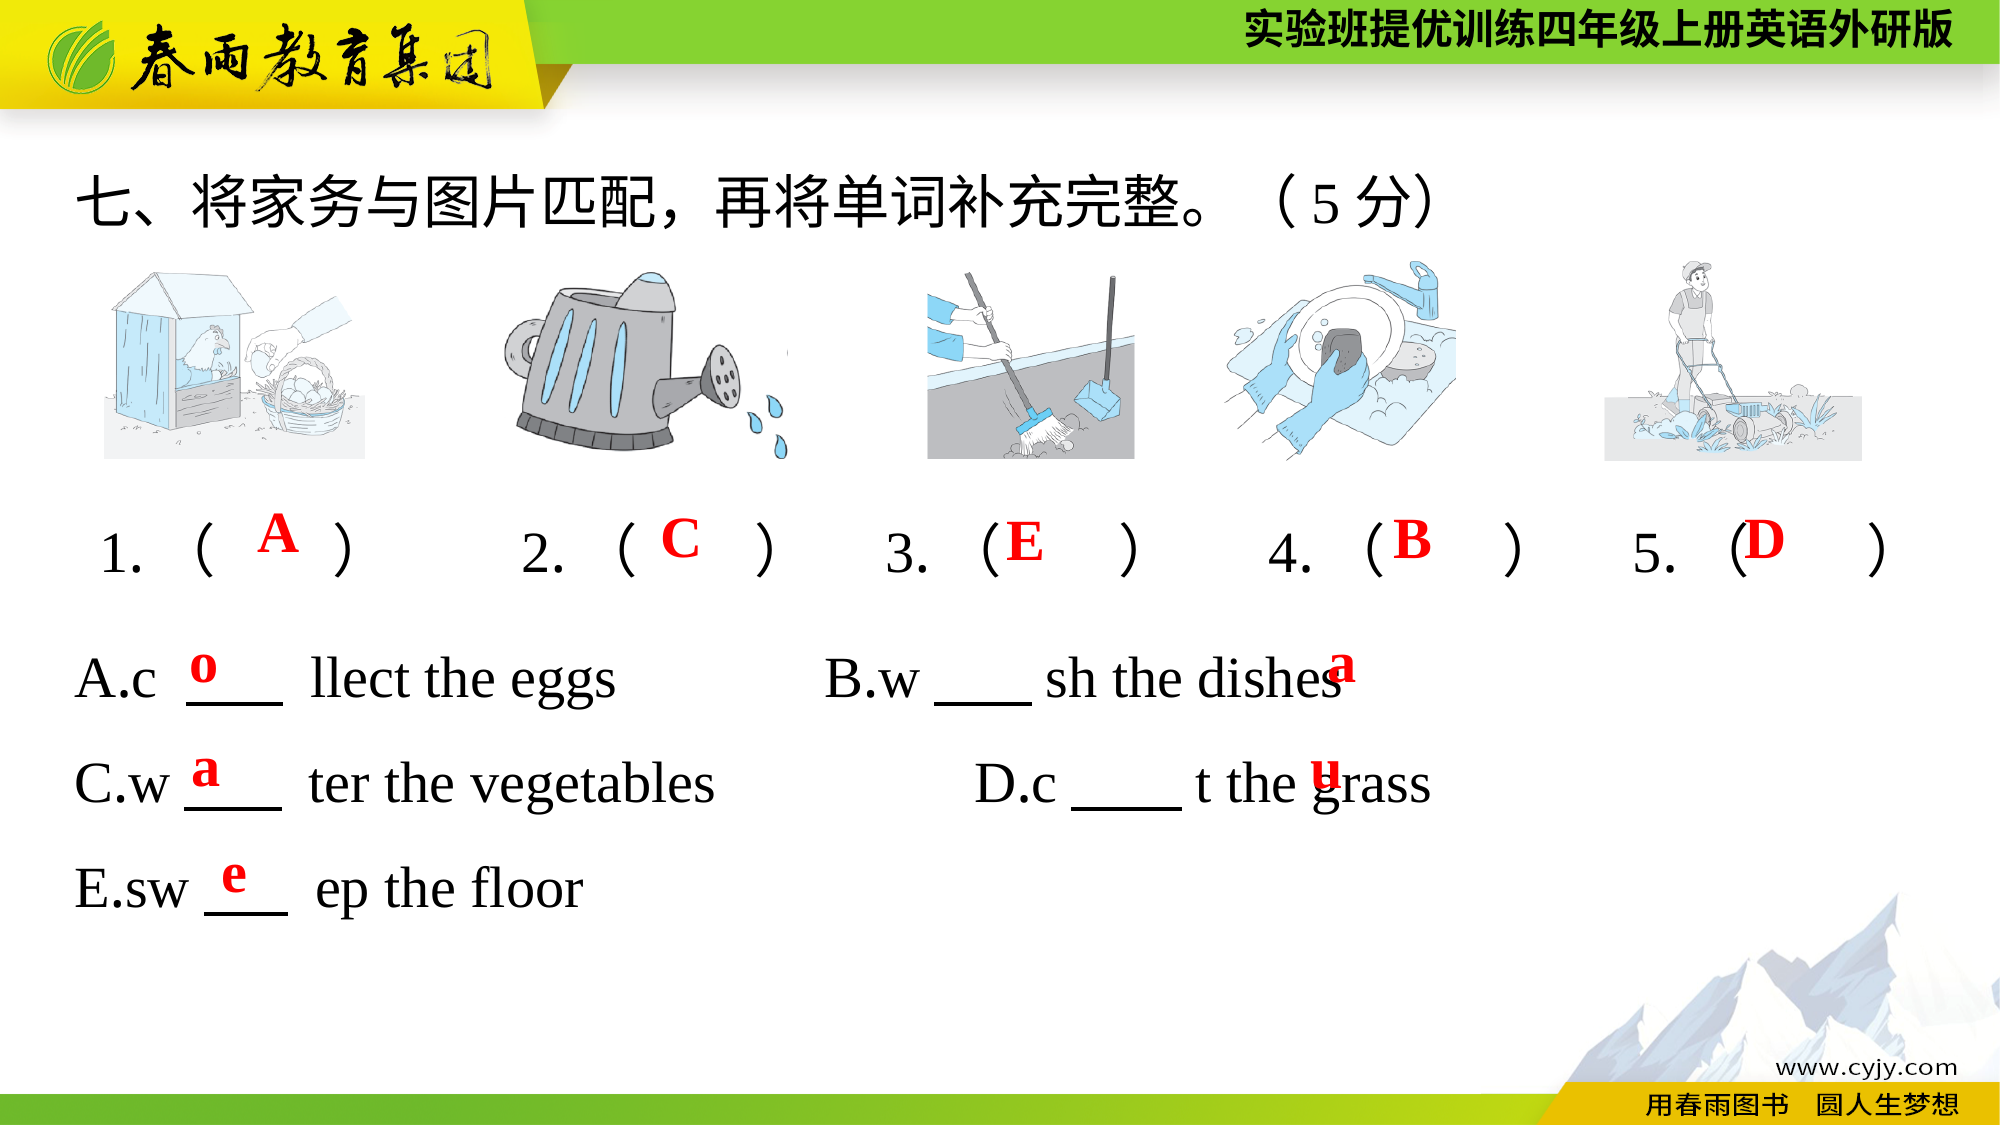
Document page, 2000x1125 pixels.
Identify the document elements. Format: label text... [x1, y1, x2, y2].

text_box a [1312, 617, 1372, 702]
text_box C [646, 491, 718, 577]
text_box a [176, 720, 236, 806]
picture [0, 0, 2000, 1125]
text_box 1.（ ） 2.（ ） 3.（ ） 4.（ ） 5.（ ） [84, 471, 1969, 592]
list 七、将家务与图片匹配，再将单词补充完整。（5分） [59, 122, 1944, 231]
text_box B [1378, 492, 1447, 578]
text_box u [1295, 723, 1358, 808]
text_box A.c llect the eggs B.w sh the dishes C.w ter the vegetables D.c t the grass E.sw ep the floor [59, 597, 1944, 927]
text_box o [174, 617, 234, 702]
text_box e [206, 826, 262, 912]
text_box A [242, 486, 315, 572]
text_box E [991, 494, 1061, 580]
text_box D [1729, 492, 1802, 578]
